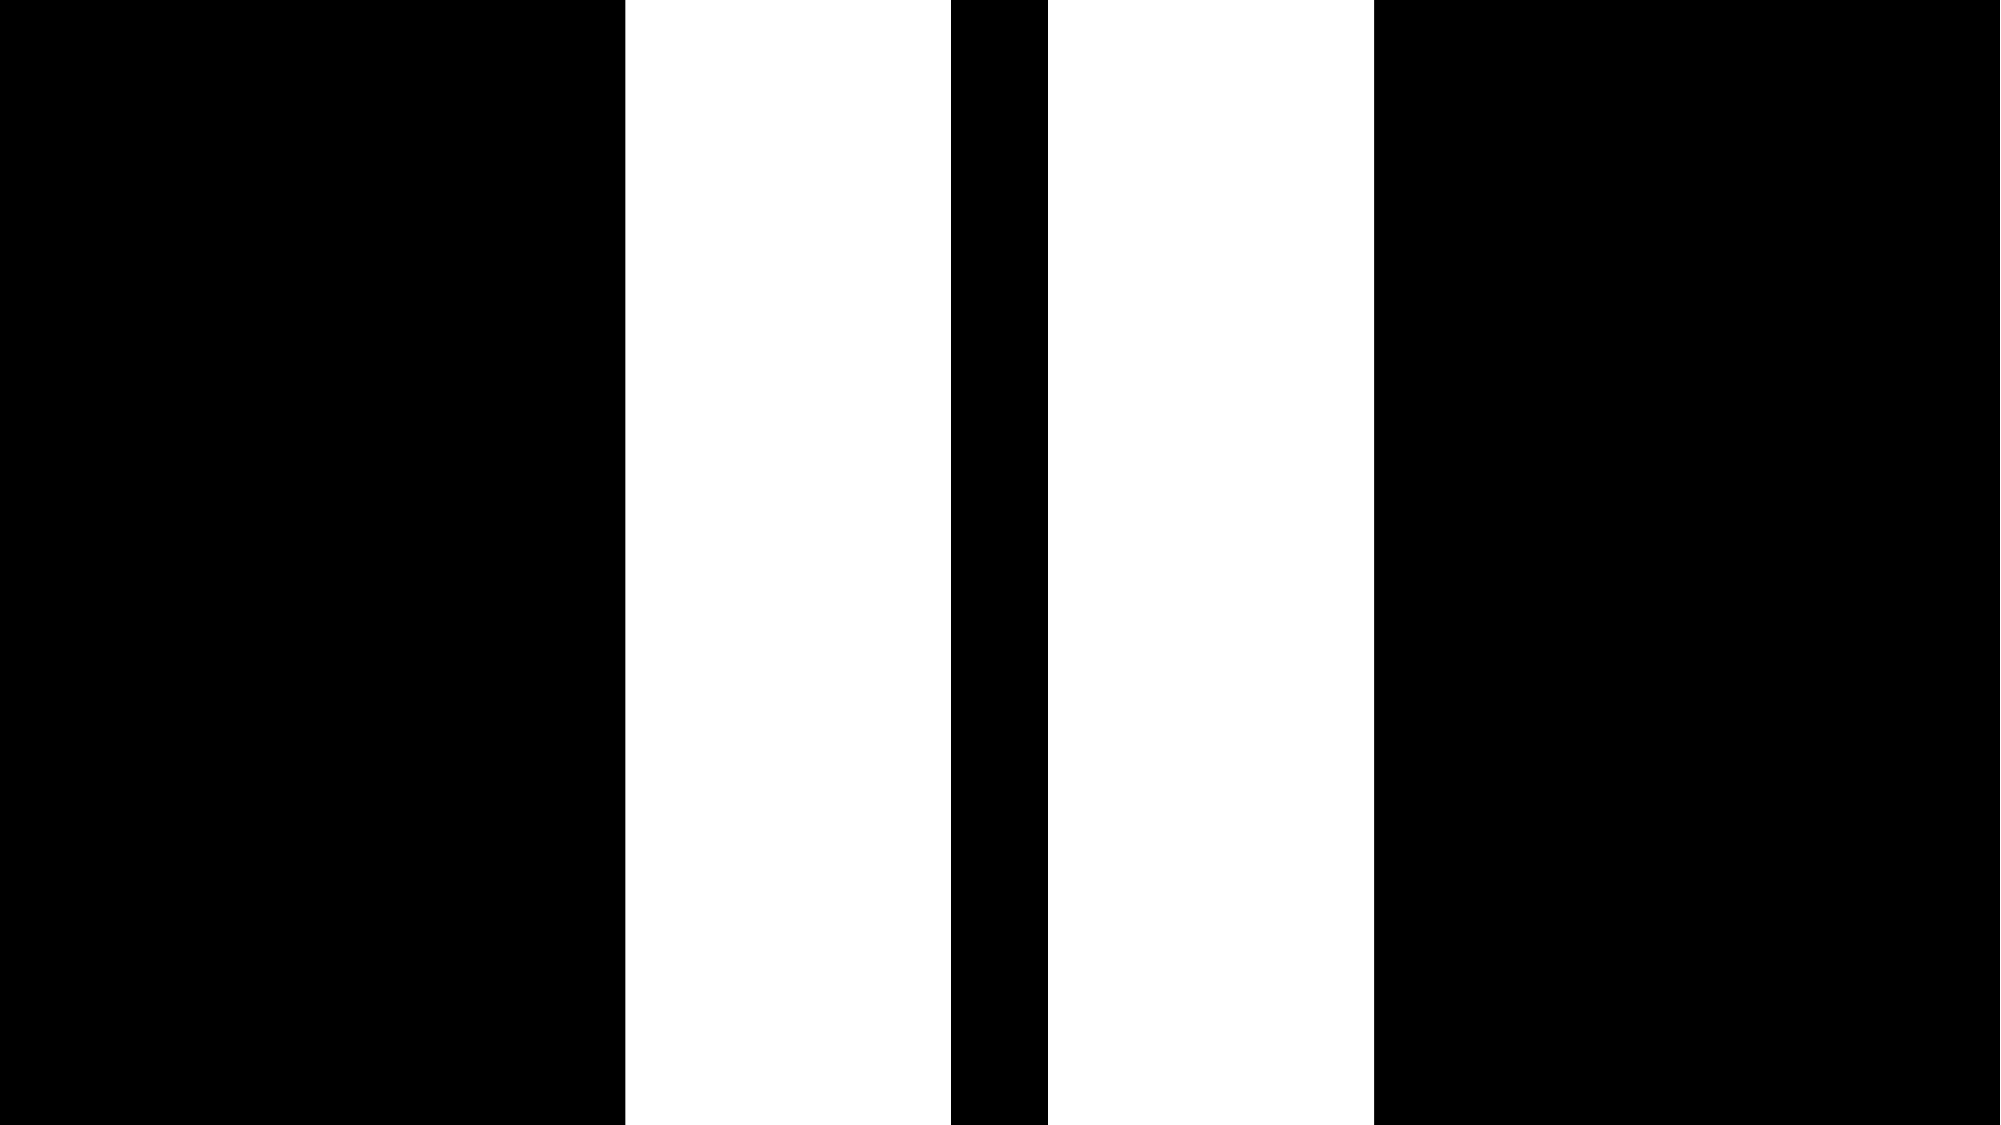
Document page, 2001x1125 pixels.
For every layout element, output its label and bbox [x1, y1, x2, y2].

text_box [624, 0, 951, 1125]
text_box [951, 0, 1048, 1125]
text_box [1048, 0, 1376, 1125]
